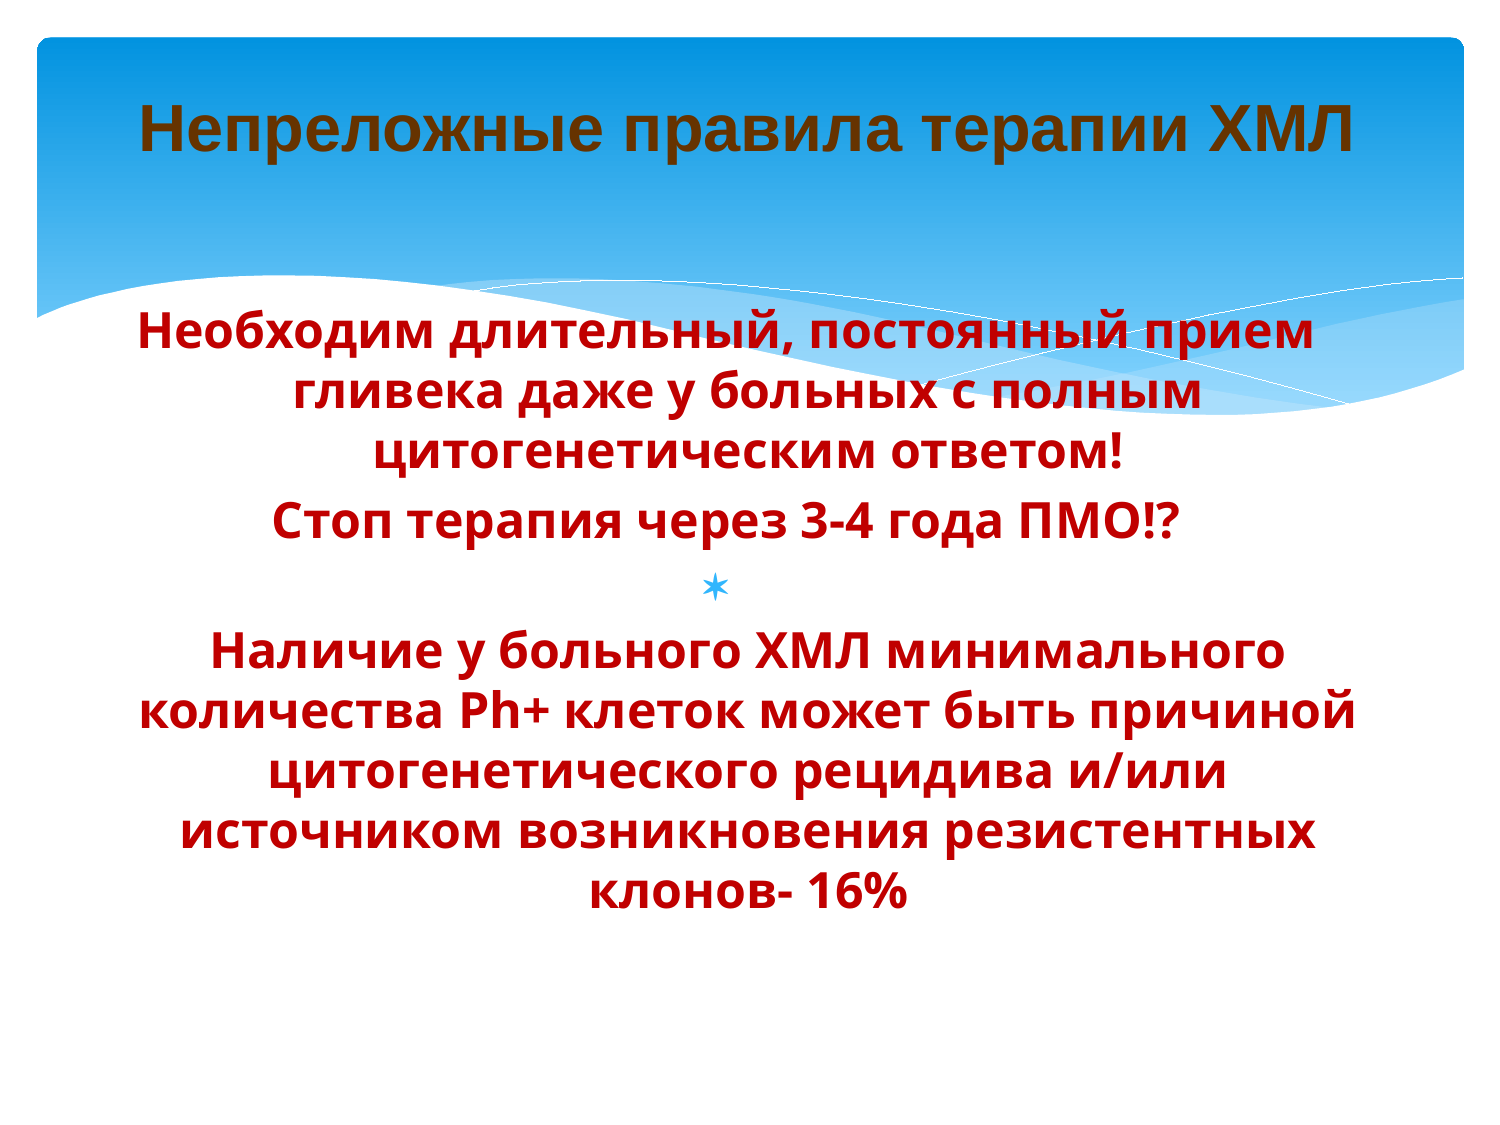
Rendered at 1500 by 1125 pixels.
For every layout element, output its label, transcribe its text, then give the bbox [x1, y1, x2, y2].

list Необходим длительный, постоянный прием гливека даже у больных с полным цитогенетическим ответом! Стоп терапия через 3-4 года ПМО!? Наличие у больного ХМЛ минимального количества Ph+ клеток может быть причиной цитогенетического рецидива и/или источником возникновения резистентных клонов- 16% [41, 220, 1411, 964]
text_box Непреложные правила терапии ХМЛ [123, 77, 1412, 173]
